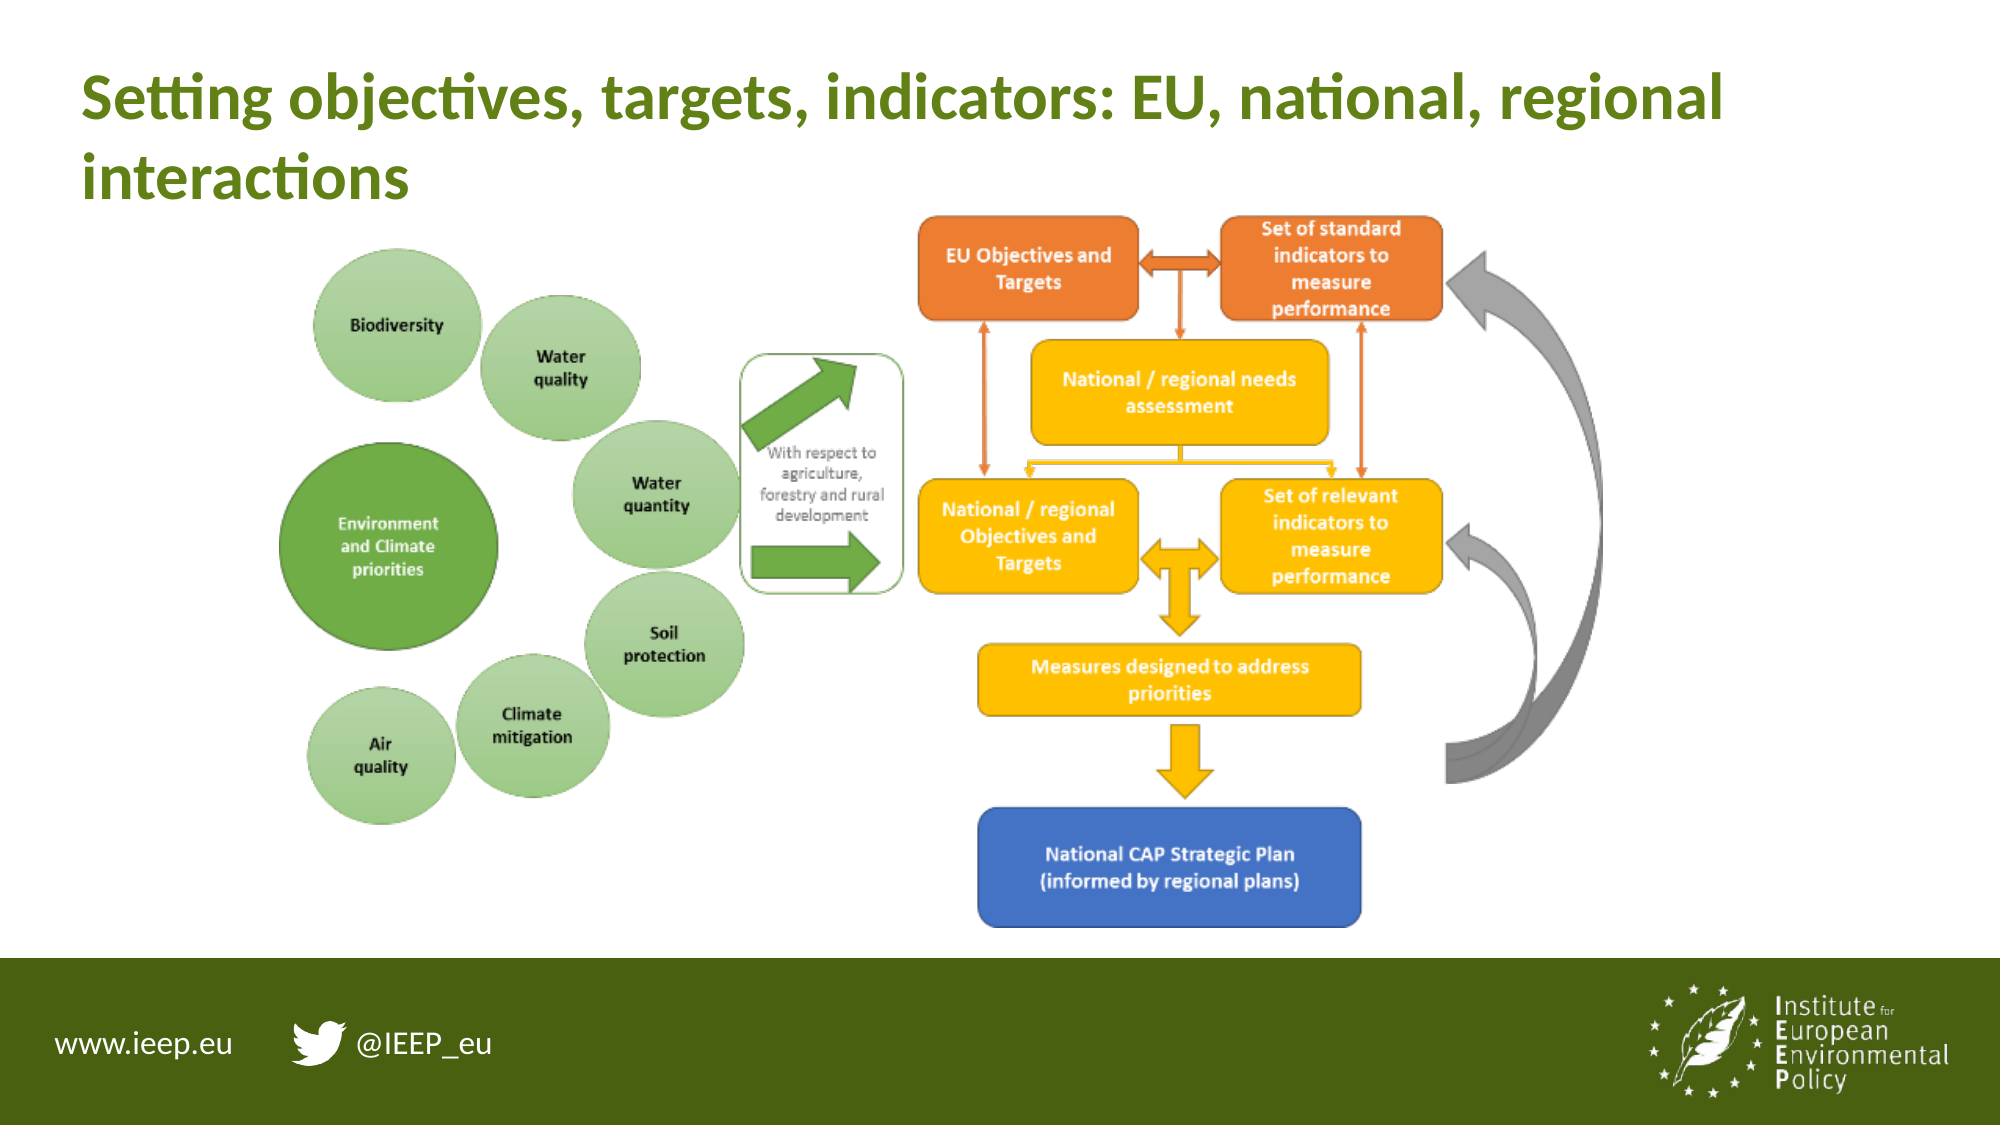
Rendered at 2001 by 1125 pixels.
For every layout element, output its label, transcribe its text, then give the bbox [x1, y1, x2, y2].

title Setting objectives, targets, indicators: EU, national, regional interactions [66, 45, 1898, 233]
picture [291, 1014, 347, 1069]
picture [1615, 976, 1982, 1107]
picture [279, 207, 1603, 928]
